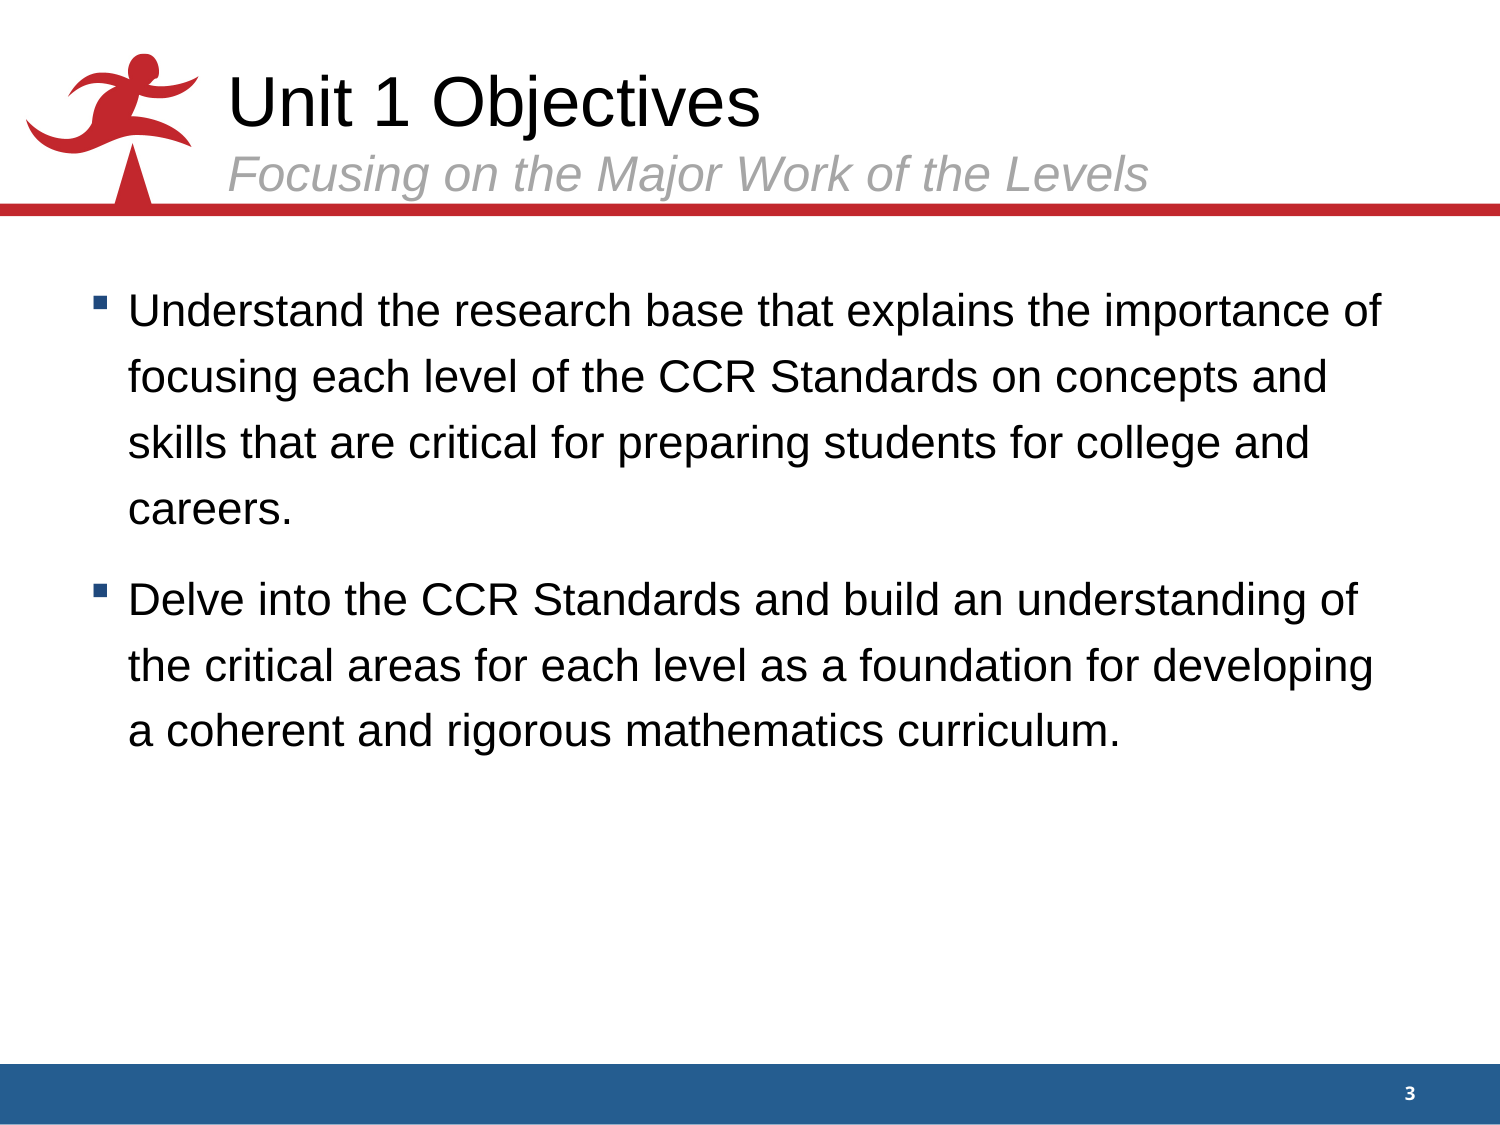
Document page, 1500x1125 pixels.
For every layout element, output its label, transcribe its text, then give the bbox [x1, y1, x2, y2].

list Understand the research base that explains the importance of focusing each level of the CCR Standards on concepts and skills that are critical for preparing students for college and careers. Delve into the CCR Standards and build an understanding of the critical areas for each level as a foundation for developing a coherent and rigorous mathematics curriculum. [75, 262, 1425, 962]
title Unit 1 Objectives Focusing on the Major Work of the Levels [212, 41, 1315, 209]
picture [0, 0, 1500, 1125]
